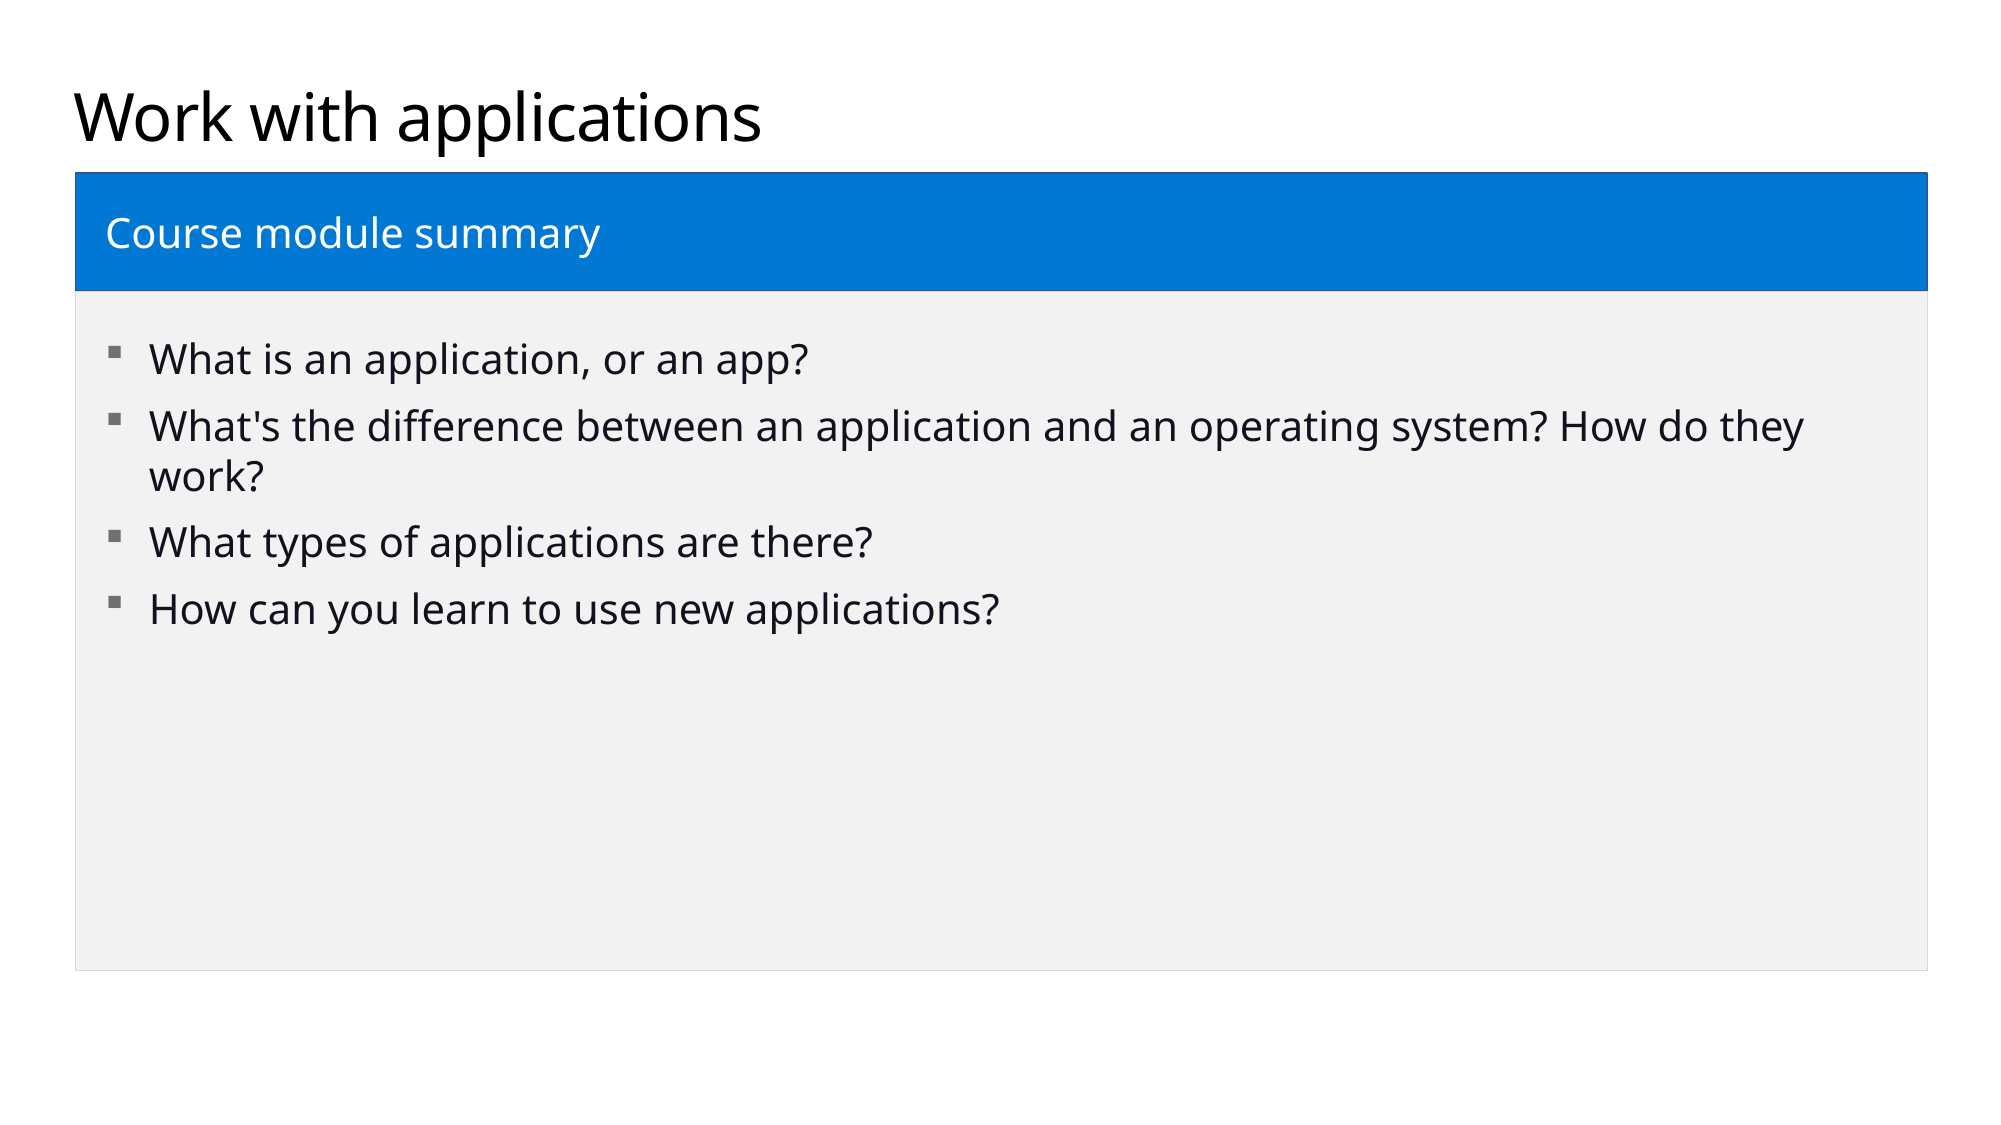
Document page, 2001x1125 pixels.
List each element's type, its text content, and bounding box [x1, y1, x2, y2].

list What is an application, or an app? What's the difference between an application and an operating system? How do they work? What types of applications are there? How can you learn to use new applications? [75, 291, 1928, 971]
title Work with applications [73, 74, 1697, 146]
list Course module summary [75, 172, 1928, 291]
